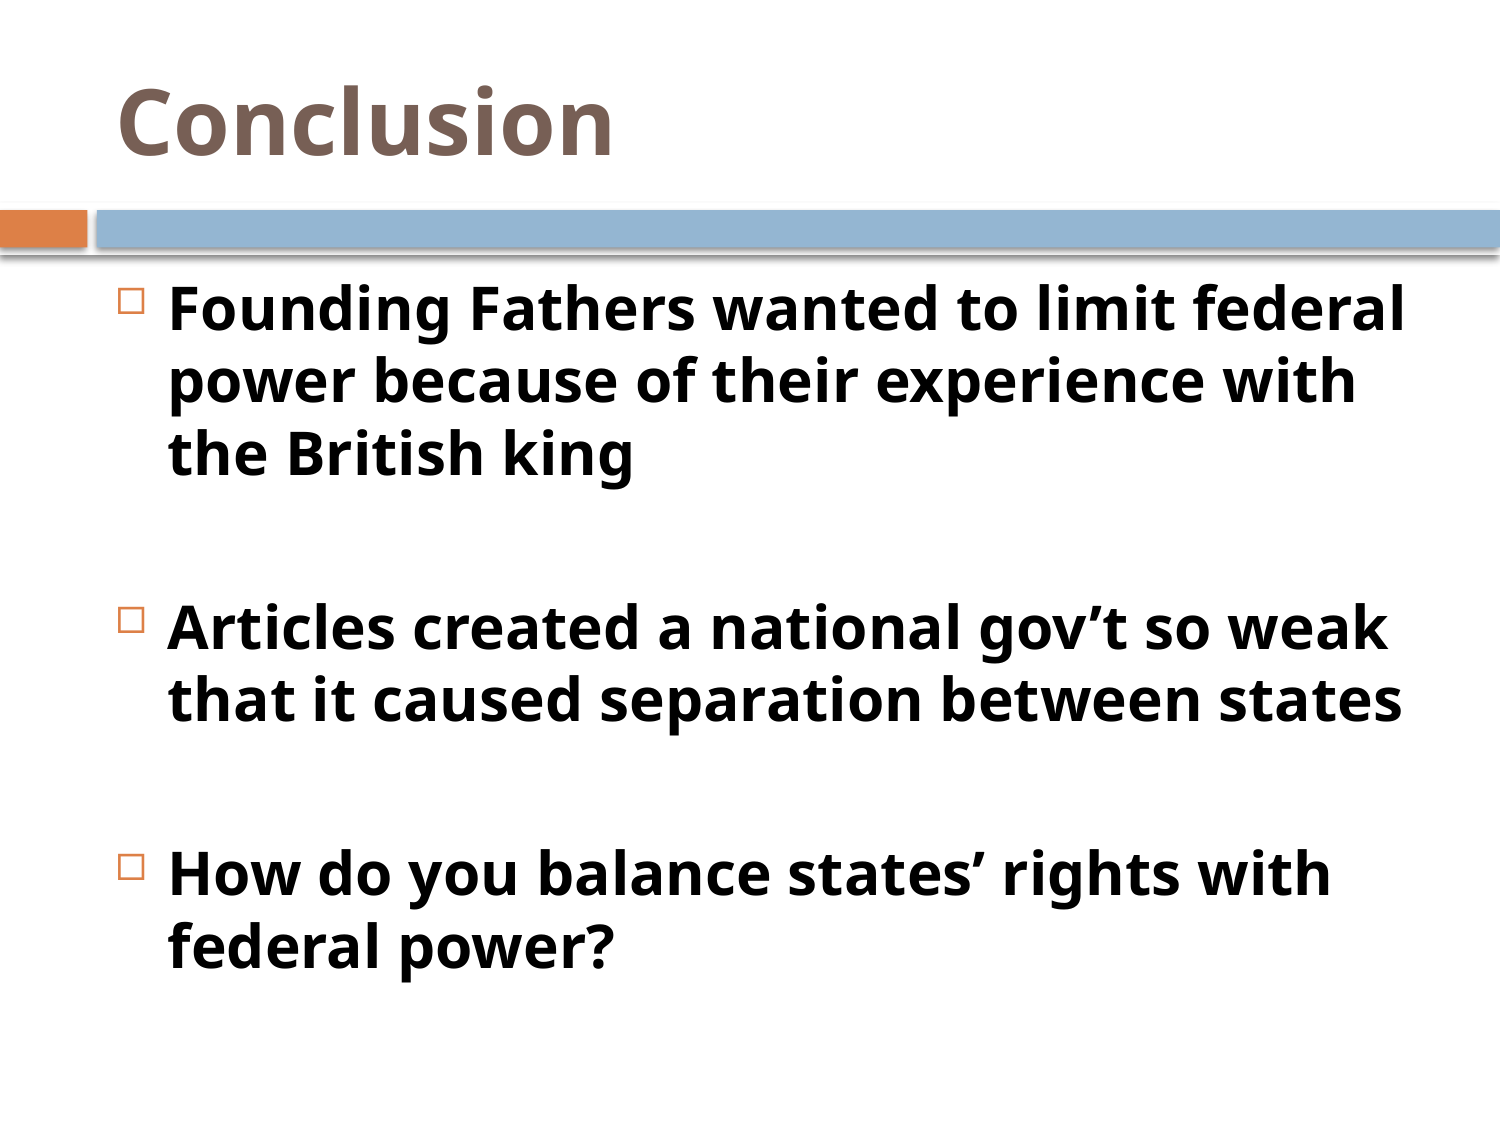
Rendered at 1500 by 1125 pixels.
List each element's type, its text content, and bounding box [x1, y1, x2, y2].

title Conclusion [100, 37, 1438, 200]
list Founding Fathers wanted to limit federal power because of their experience with the British king Articles created a national gov’t so weak that it caused separation between states How do you balance states’ rights with federal power? [100, 262, 1438, 1000]
